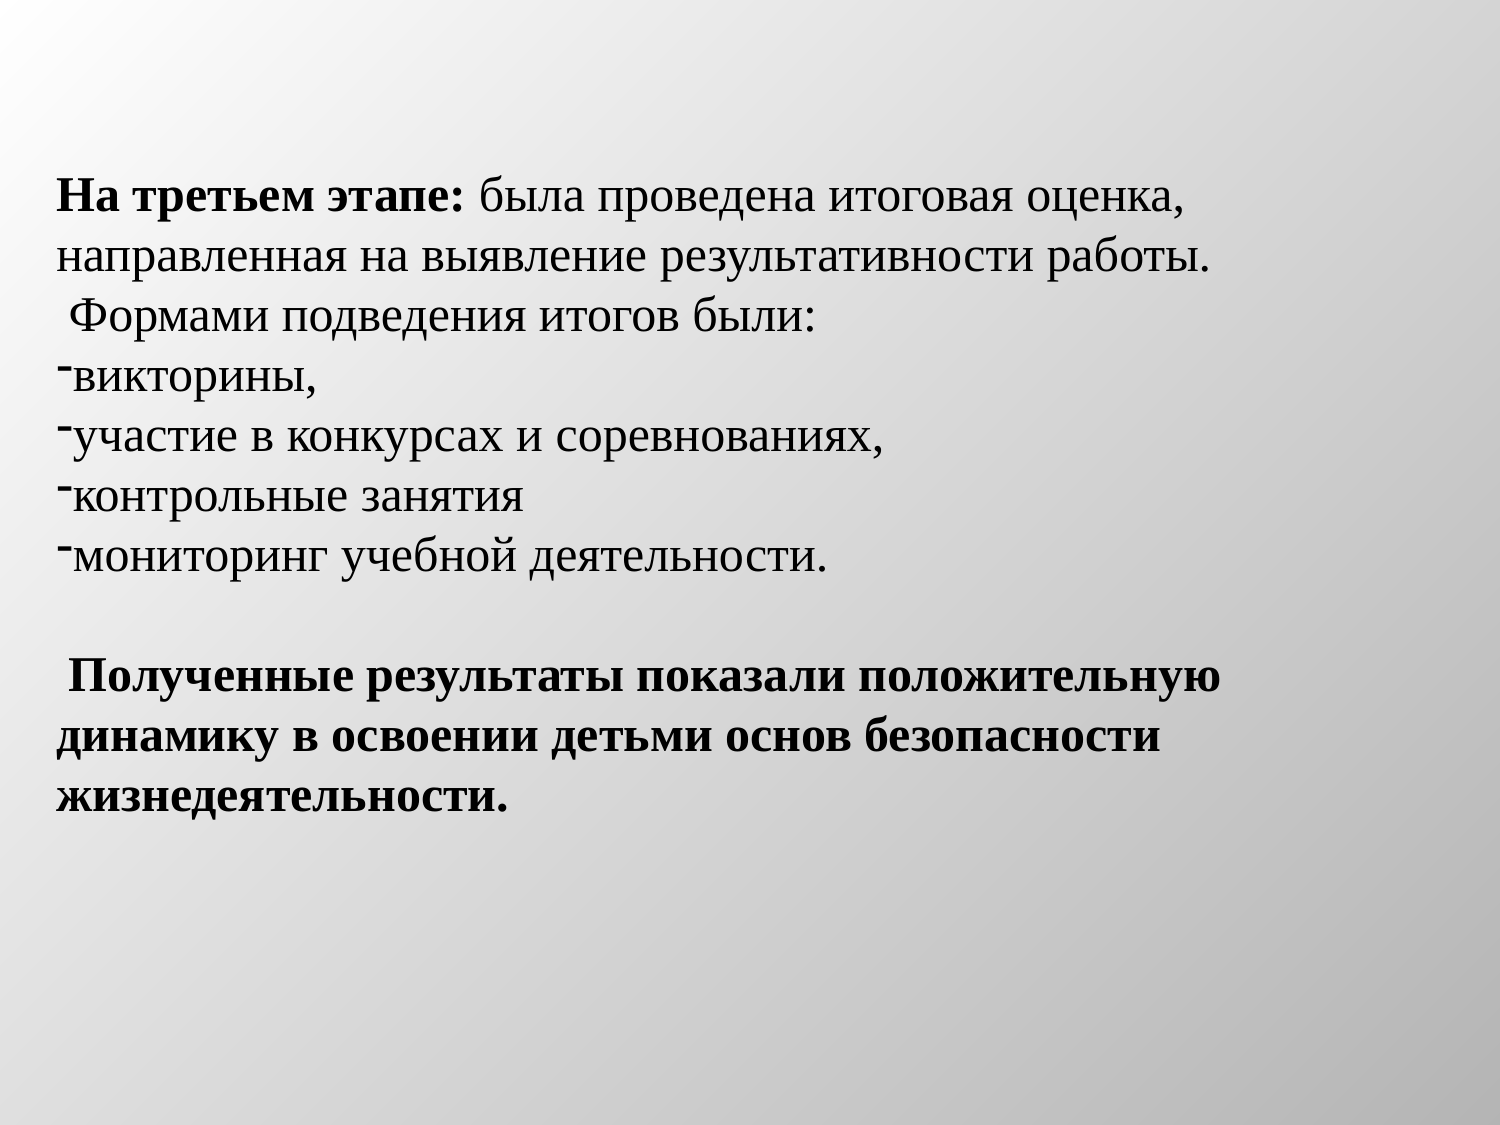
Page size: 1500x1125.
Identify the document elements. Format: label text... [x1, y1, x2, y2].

text_box На третьем этапе: была проведена итоговая оценка, направленная на выявление результативности работы. Формами подведения итогов были: викторины, участие в конкурсах и соревнованиях, контрольные занятия мониторинг учебной деятельности. Полученные результаты показали положительную динамику в освоении детьми основ безопасности жизнедеятельности. [41, 154, 1471, 829]
